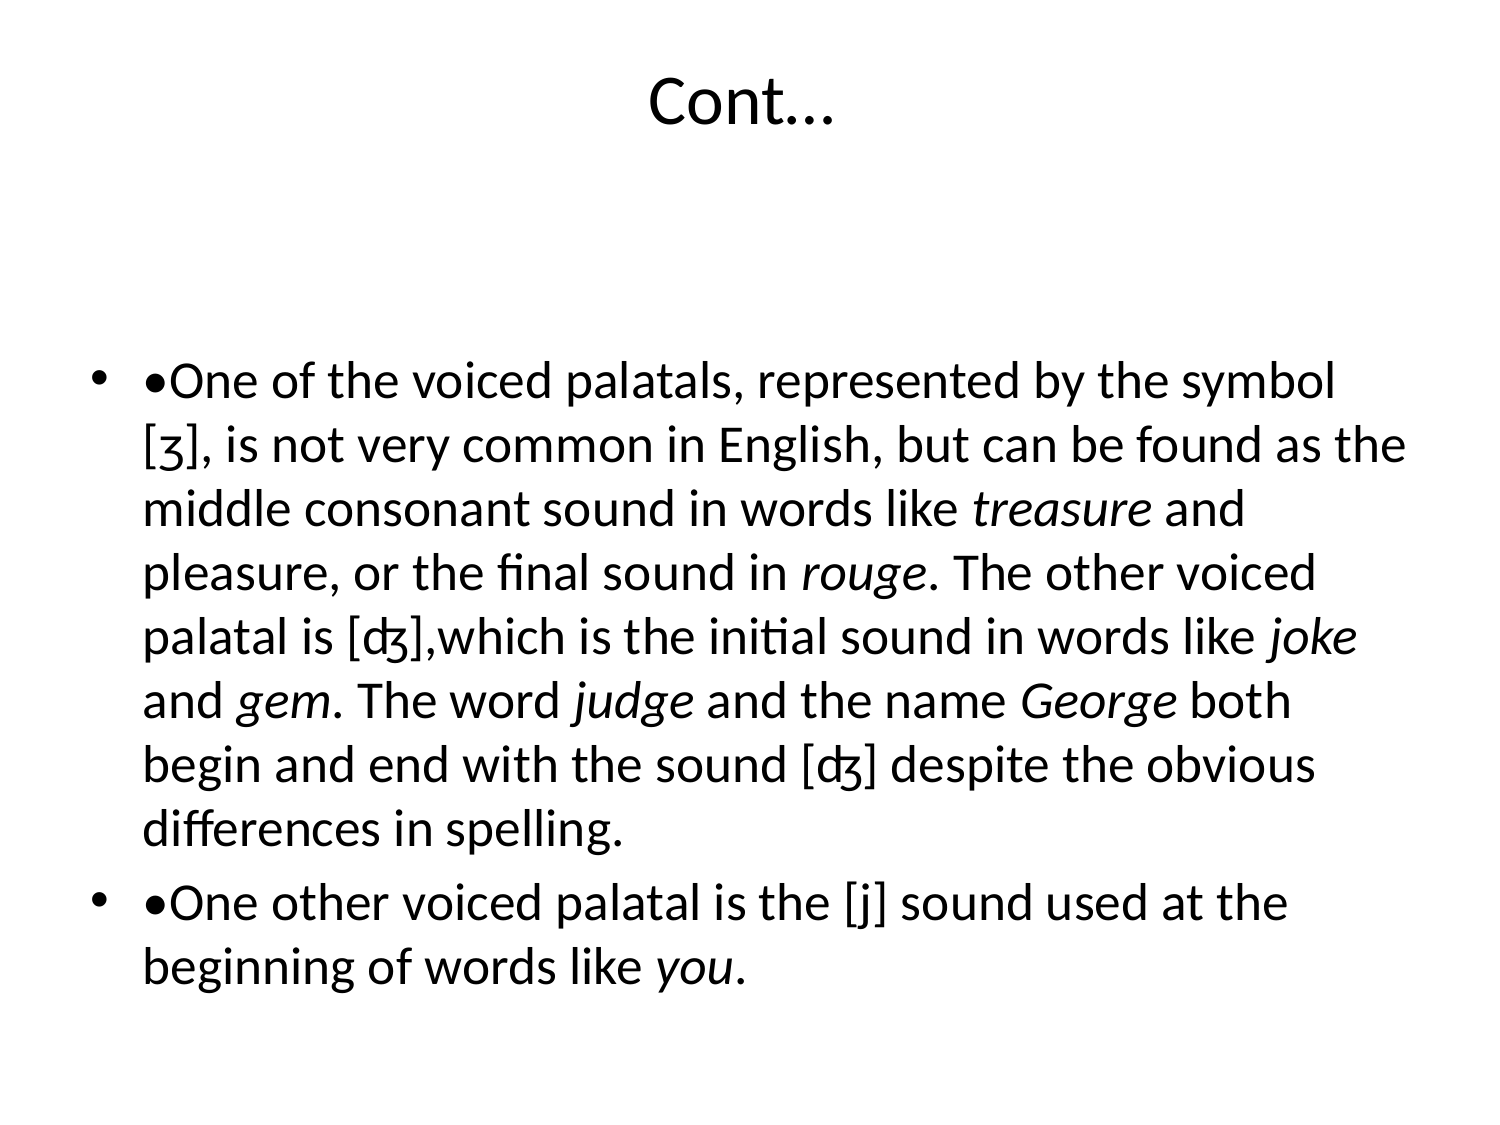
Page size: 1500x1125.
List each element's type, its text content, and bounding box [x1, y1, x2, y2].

title Cont… [75, 45, 1425, 233]
list •One of the voiced palatals, represented by the symbol [ʒ], is not very common in English, but can be found as the middle consonant sound in words like treasure and pleasure, or the final sound in rouge. The other voiced palatal is [ʤ],which is the initial sound in words like joke and gem. The word judge and the name George both begin and end with the sound [ʤ] despite the obvious differences in spelling. •One other voiced palatal is the [j] sound used at the beginning of words like you. [75, 262, 1425, 1005]
